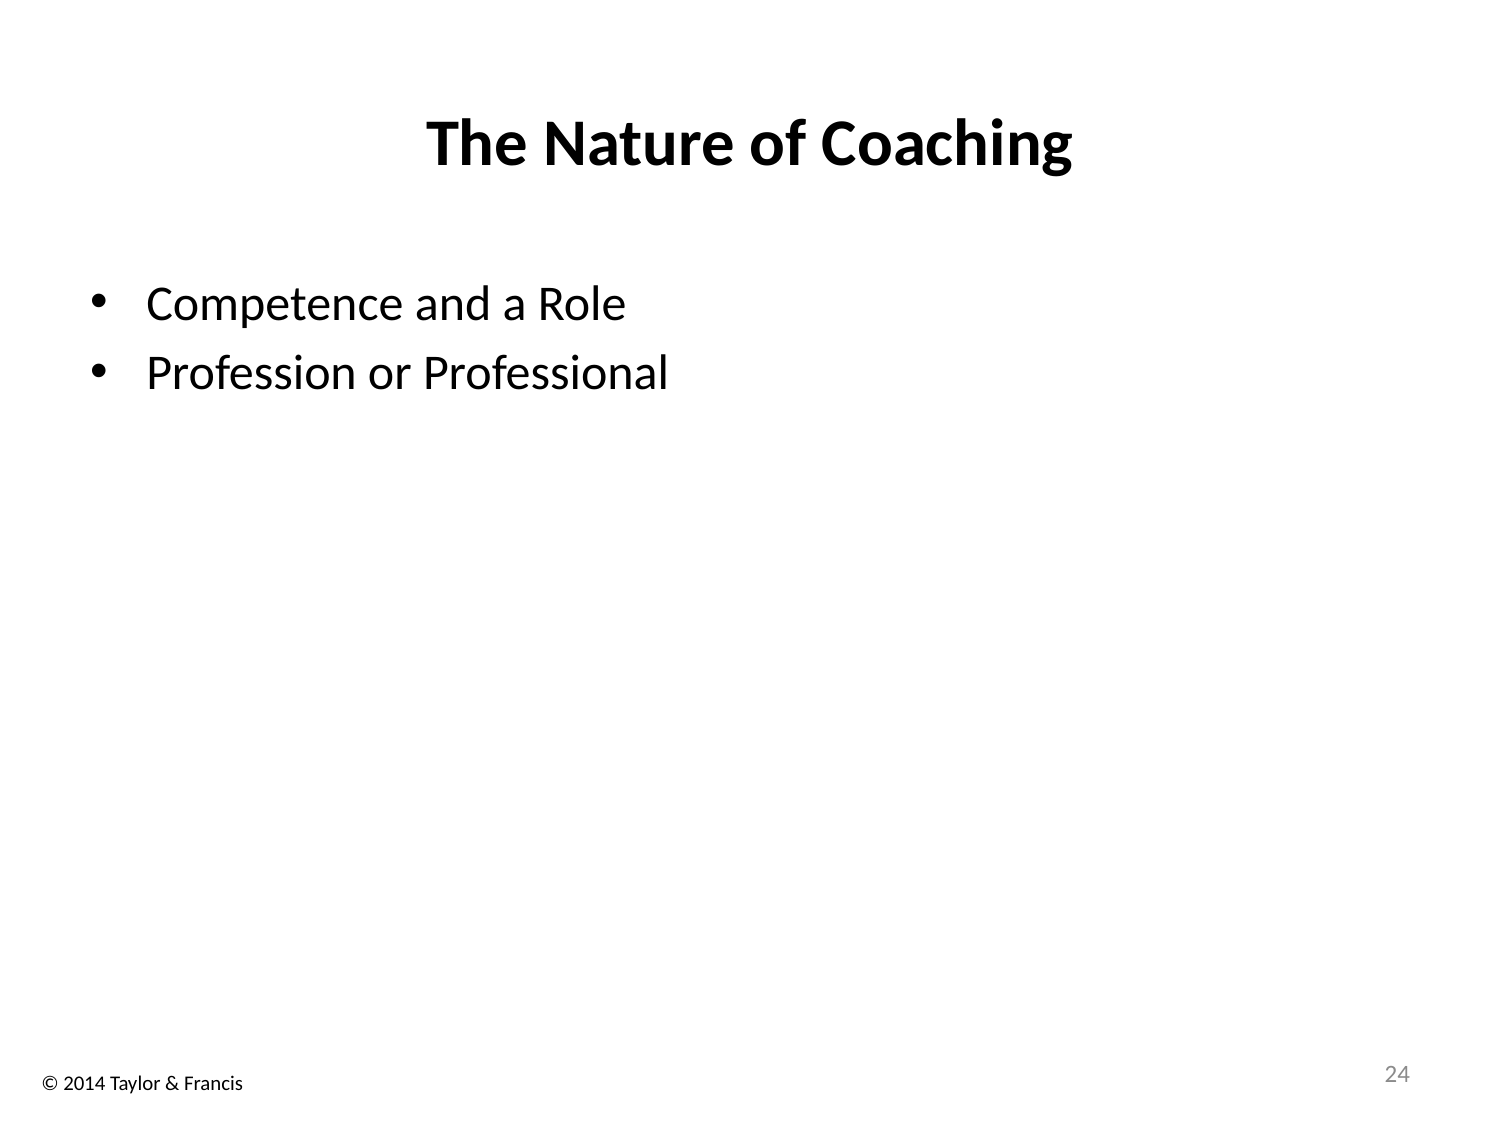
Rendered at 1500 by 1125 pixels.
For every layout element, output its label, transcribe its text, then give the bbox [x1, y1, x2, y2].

slide_number 24 [1074, 1042, 1425, 1103]
list Competence and a Role Profession or Professional [75, 262, 1425, 1005]
text_box © 2014 Taylor & Francis [26, 1062, 262, 1102]
title The Nature of Coaching [75, 45, 1425, 233]
